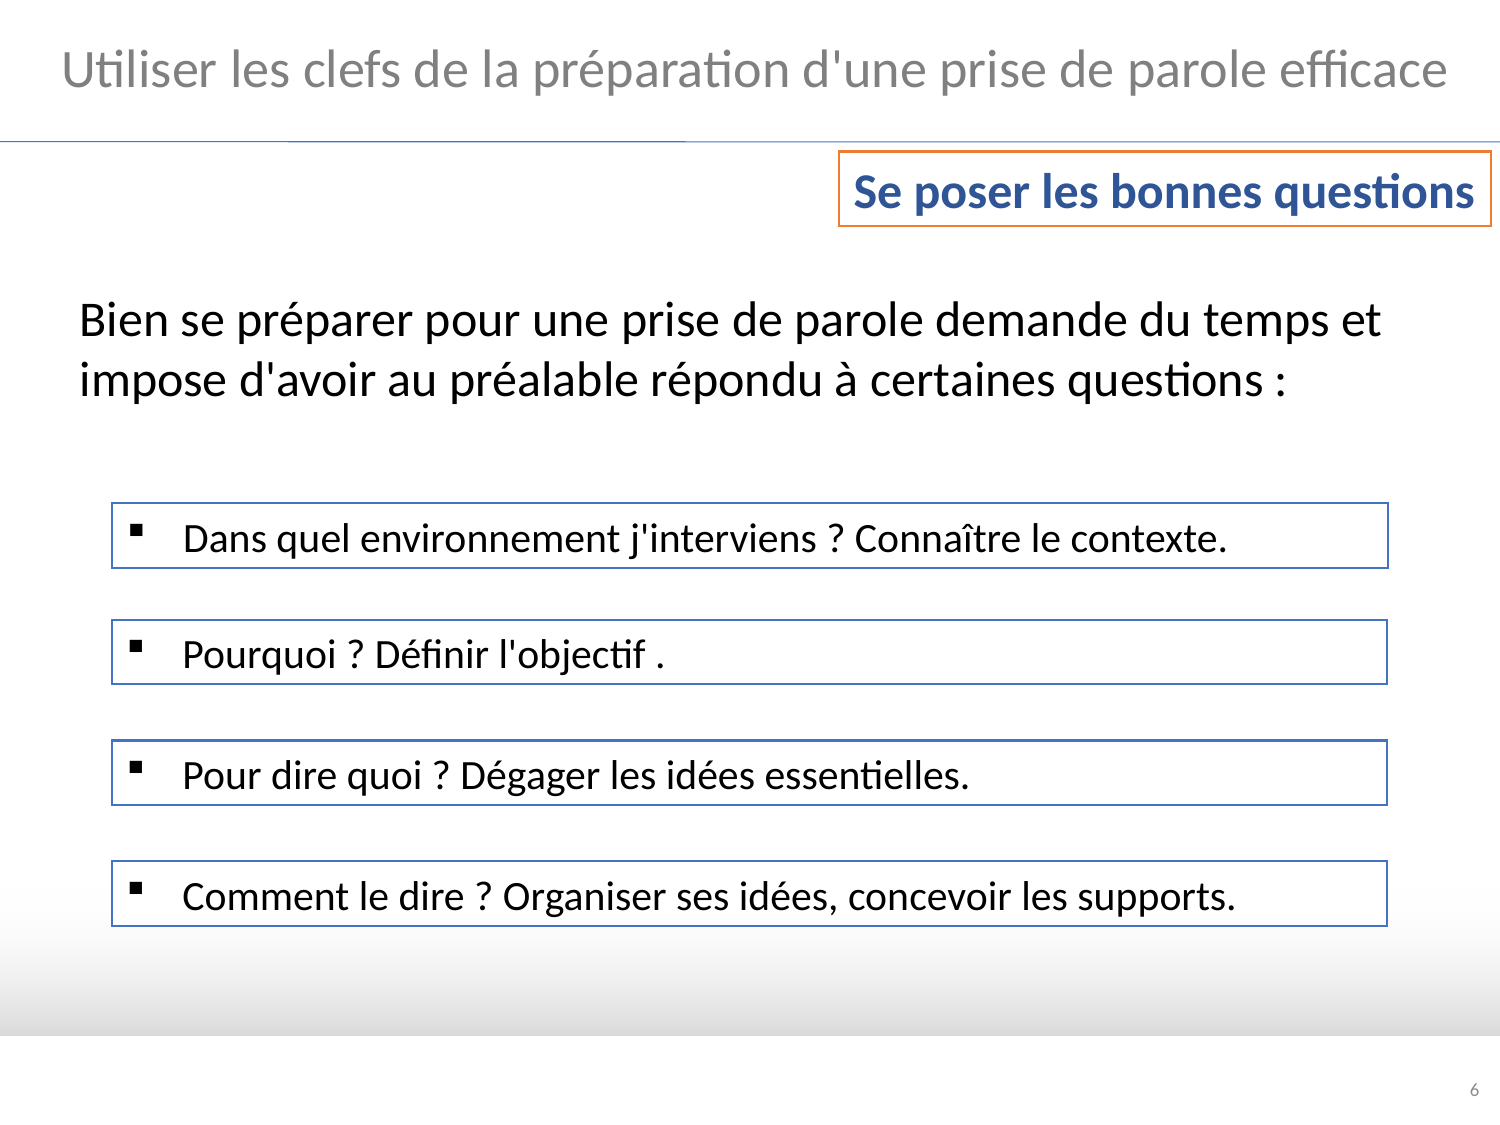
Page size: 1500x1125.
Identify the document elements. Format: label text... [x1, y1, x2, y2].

text_box [0, 645, 1500, 1036]
slide_number 6 [1144, 1058, 1495, 1119]
text_box Bien se préparer pour une prise de parole demande du temps et impose d'avoir au préalable répondu à certaines questions : [64, 278, 1447, 414]
text_box Utiliser les clefs de la préparation d'une prise de parole efficace [11, 25, 1500, 106]
text_box Pour dire quoi ? Dégager les idées essentielles. [111, 739, 1388, 806]
text_box Comment le dire ? Organiser ses idées, concevoir les supports. [111, 860, 1388, 927]
text_box Se poser les bonnes questions [838, 150, 1492, 227]
text_box Pourquoi ? Définir l'objectif . [111, 619, 1388, 685]
text_box Dans quel environnement j'interviens ? Connaître le contexte. [111, 502, 1389, 569]
